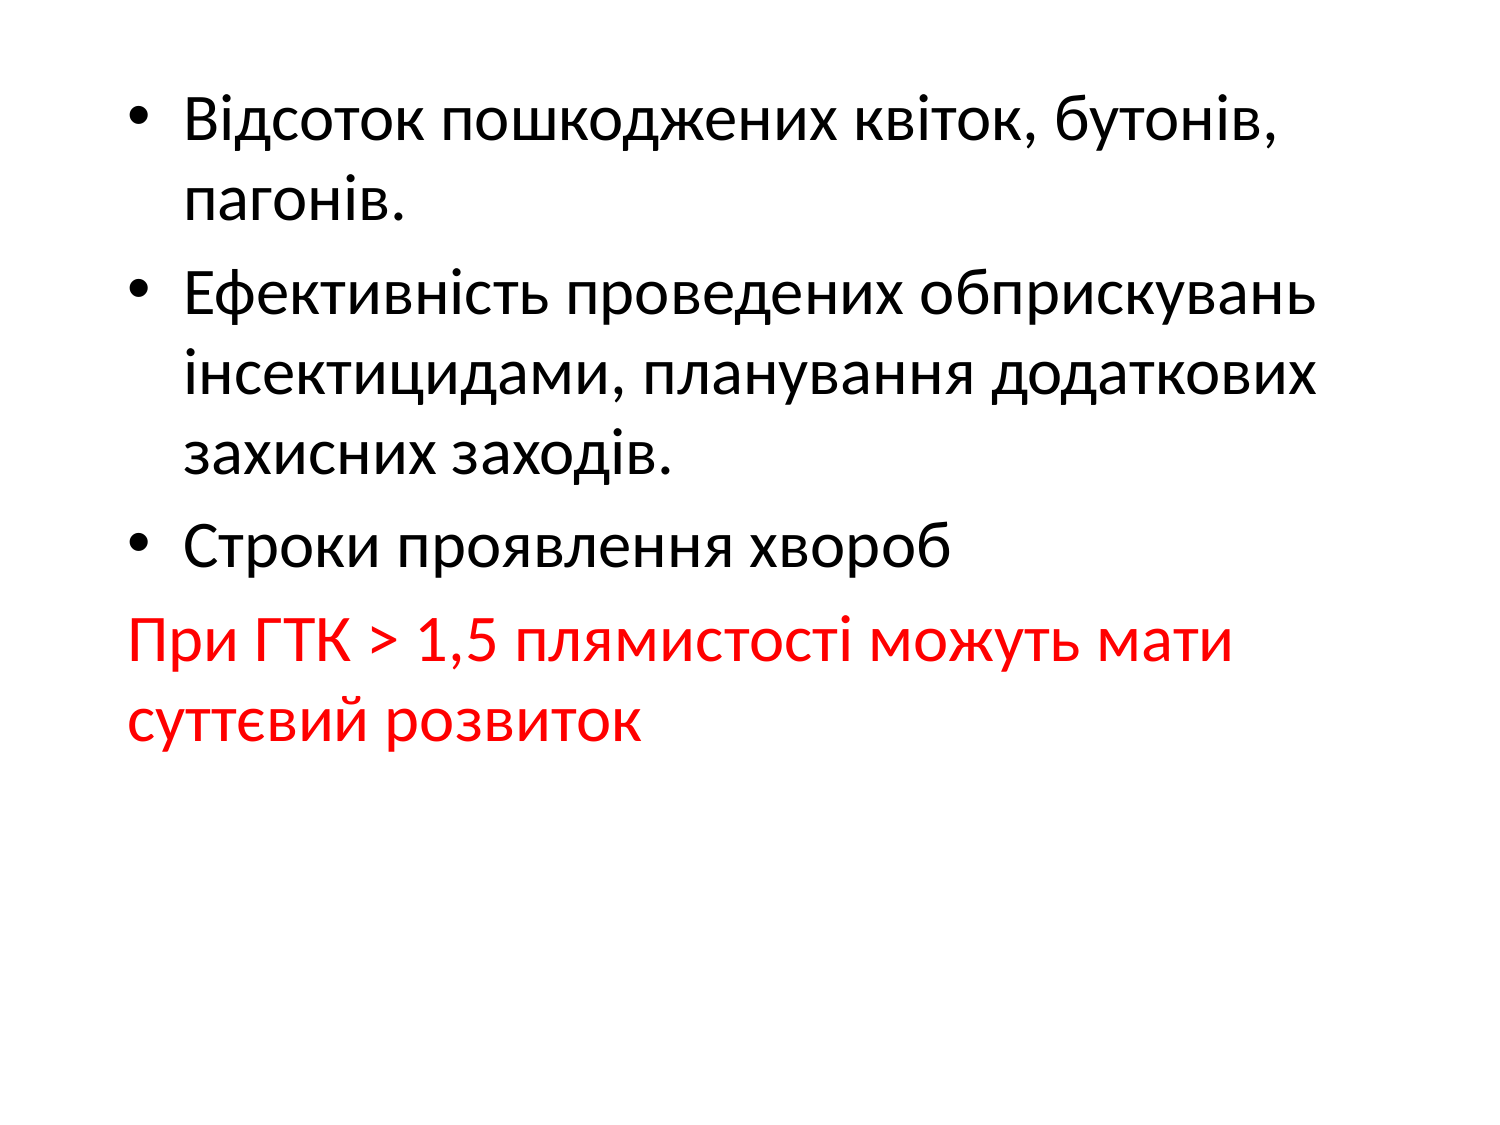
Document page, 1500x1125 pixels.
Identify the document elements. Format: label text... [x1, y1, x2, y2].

list Відсоток пошкоджених квіток, бутонів, пагонів. Ефективність проведених обприскувань інсектицидами, планування додаткових захисних заходів. Строки проявлення хвороб При ГТК > 1,5 плямистості можуть мати суттєвий розвиток [112, 66, 1463, 809]
